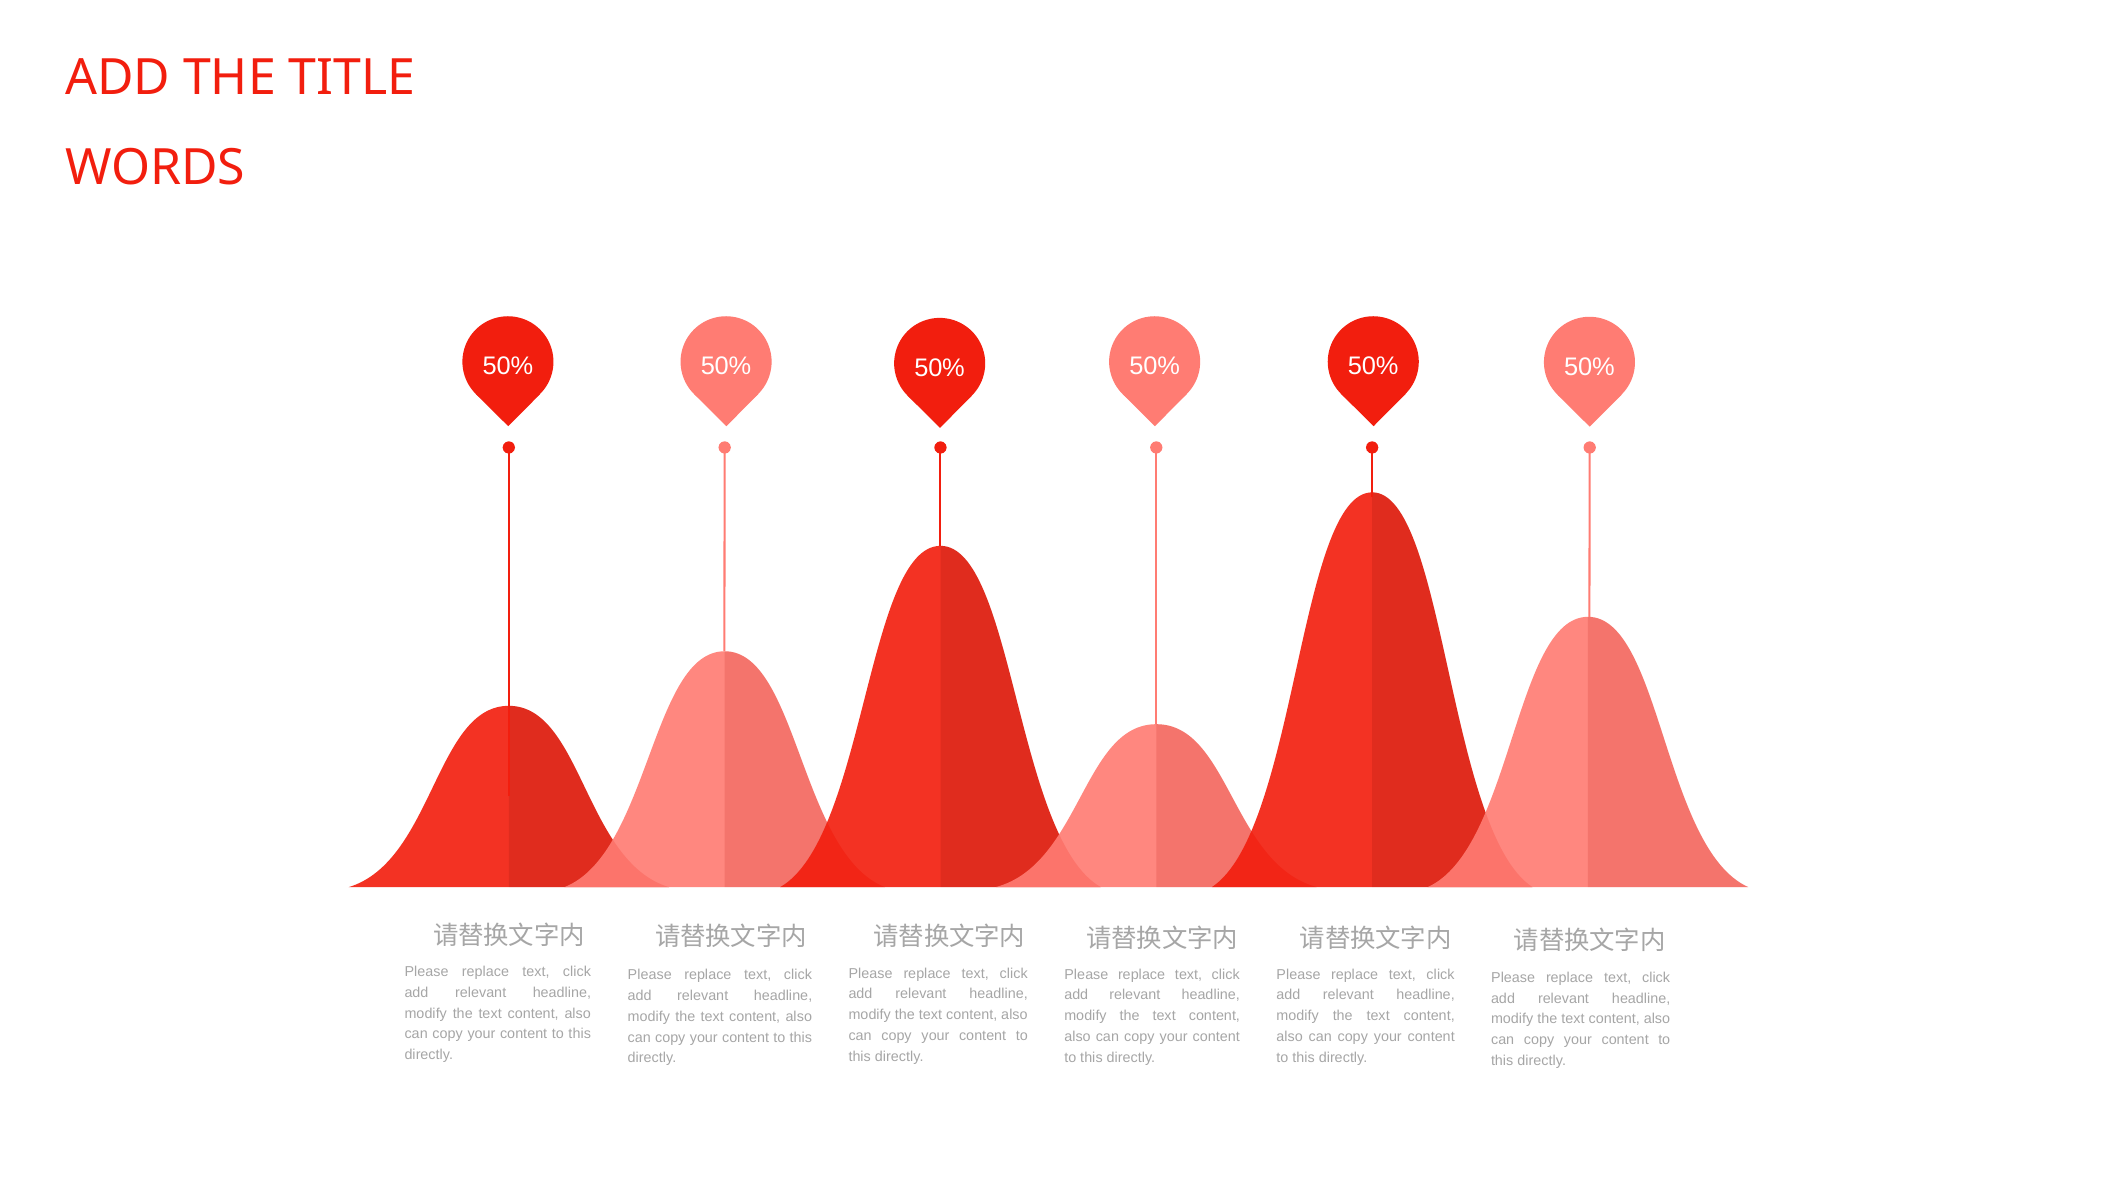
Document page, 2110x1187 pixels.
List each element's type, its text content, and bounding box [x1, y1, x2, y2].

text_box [1109, 316, 1201, 427]
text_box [1327, 316, 1419, 427]
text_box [462, 316, 554, 427]
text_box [680, 316, 772, 427]
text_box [848, 914, 1029, 1064]
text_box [780, 545, 1101, 888]
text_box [1211, 492, 1533, 888]
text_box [1491, 917, 1671, 1068]
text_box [564, 651, 780, 888]
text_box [1276, 916, 1456, 1065]
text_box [627, 914, 813, 1066]
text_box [404, 912, 592, 1062]
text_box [894, 317, 986, 428]
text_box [1427, 616, 1749, 888]
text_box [348, 705, 564, 888]
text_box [1543, 316, 1635, 427]
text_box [996, 724, 1211, 888]
text_box ADD THE TITLE WORDS [50, 7, 583, 202]
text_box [1064, 916, 1241, 1065]
